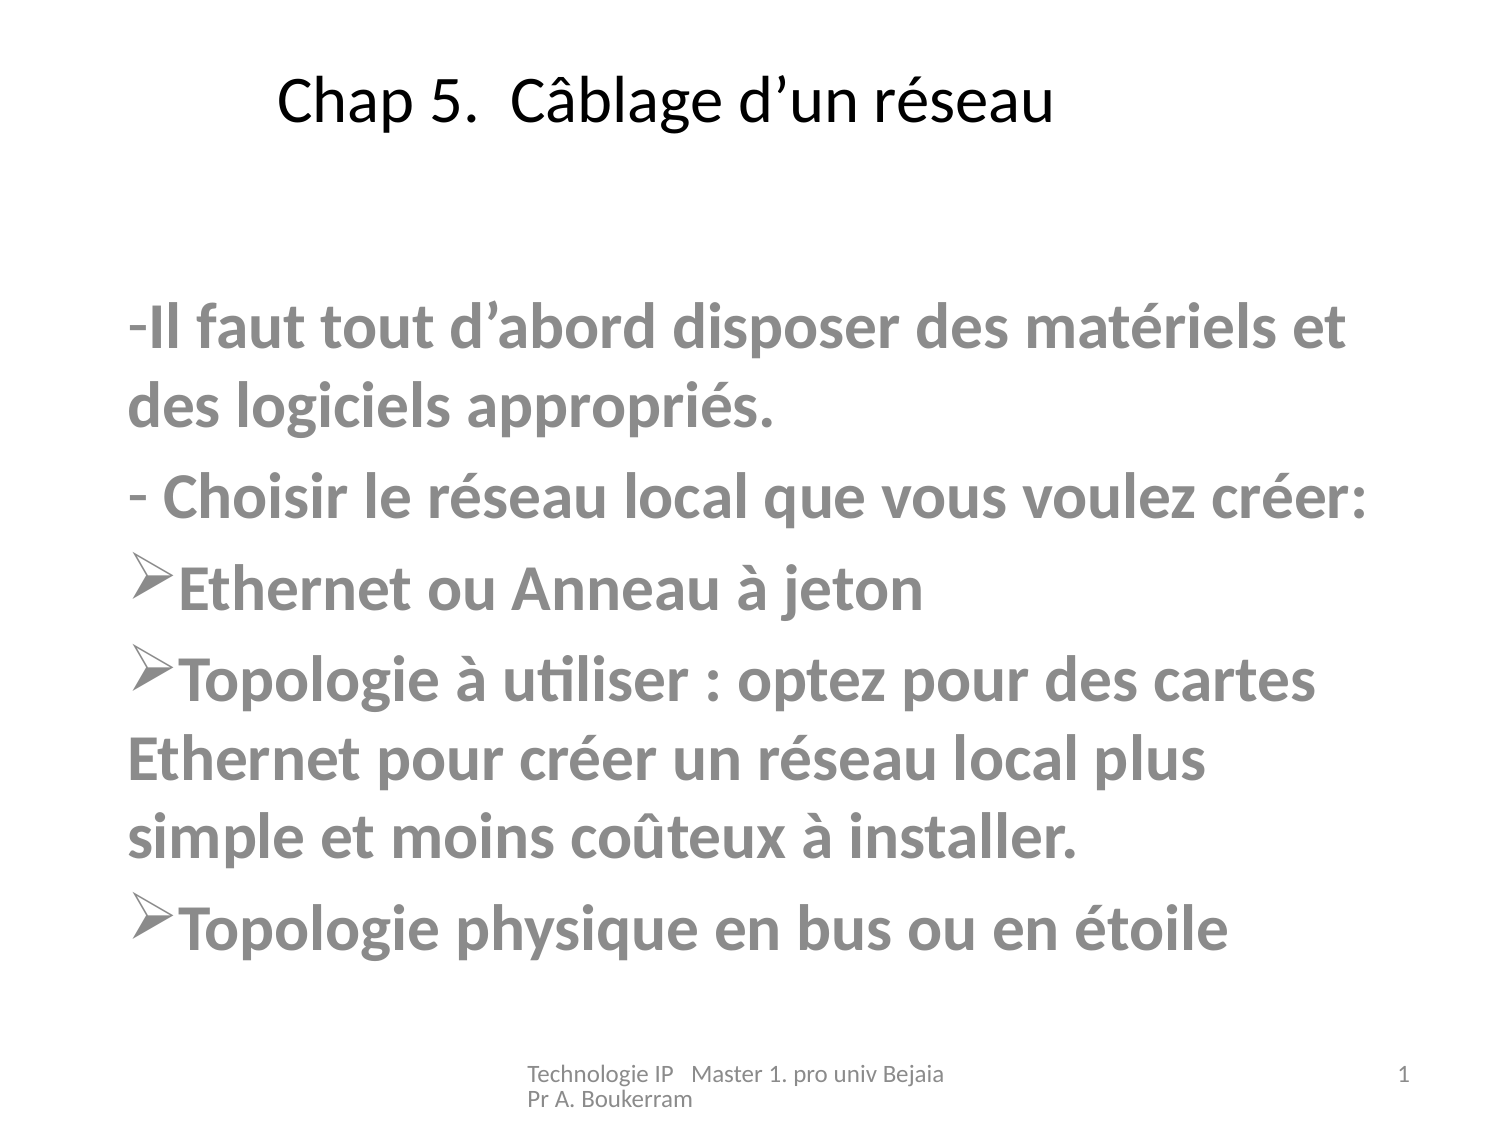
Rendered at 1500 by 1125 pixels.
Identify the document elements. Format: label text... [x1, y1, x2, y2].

title Chap 5. Câblage d’un réseau [218, 19, 1176, 173]
subtitle Il faut tout d’abord disposer des matériels et des logiciels appropriés. Choisir le réseau local que vous voulez créer: Ethernet ou Anneau à jeton Topologie à utiliser : optez pour des cartes Ethernet pour créer un réseau local plus simple et moins coûteux à installer. Topologie physique en bus ou en étoile [112, 184, 1388, 1047]
footer Technologie IP Master 1. pro univ Bejaia Pr A. Boukerram [512, 1042, 988, 1103]
slide_number 1 [1074, 1042, 1425, 1103]
